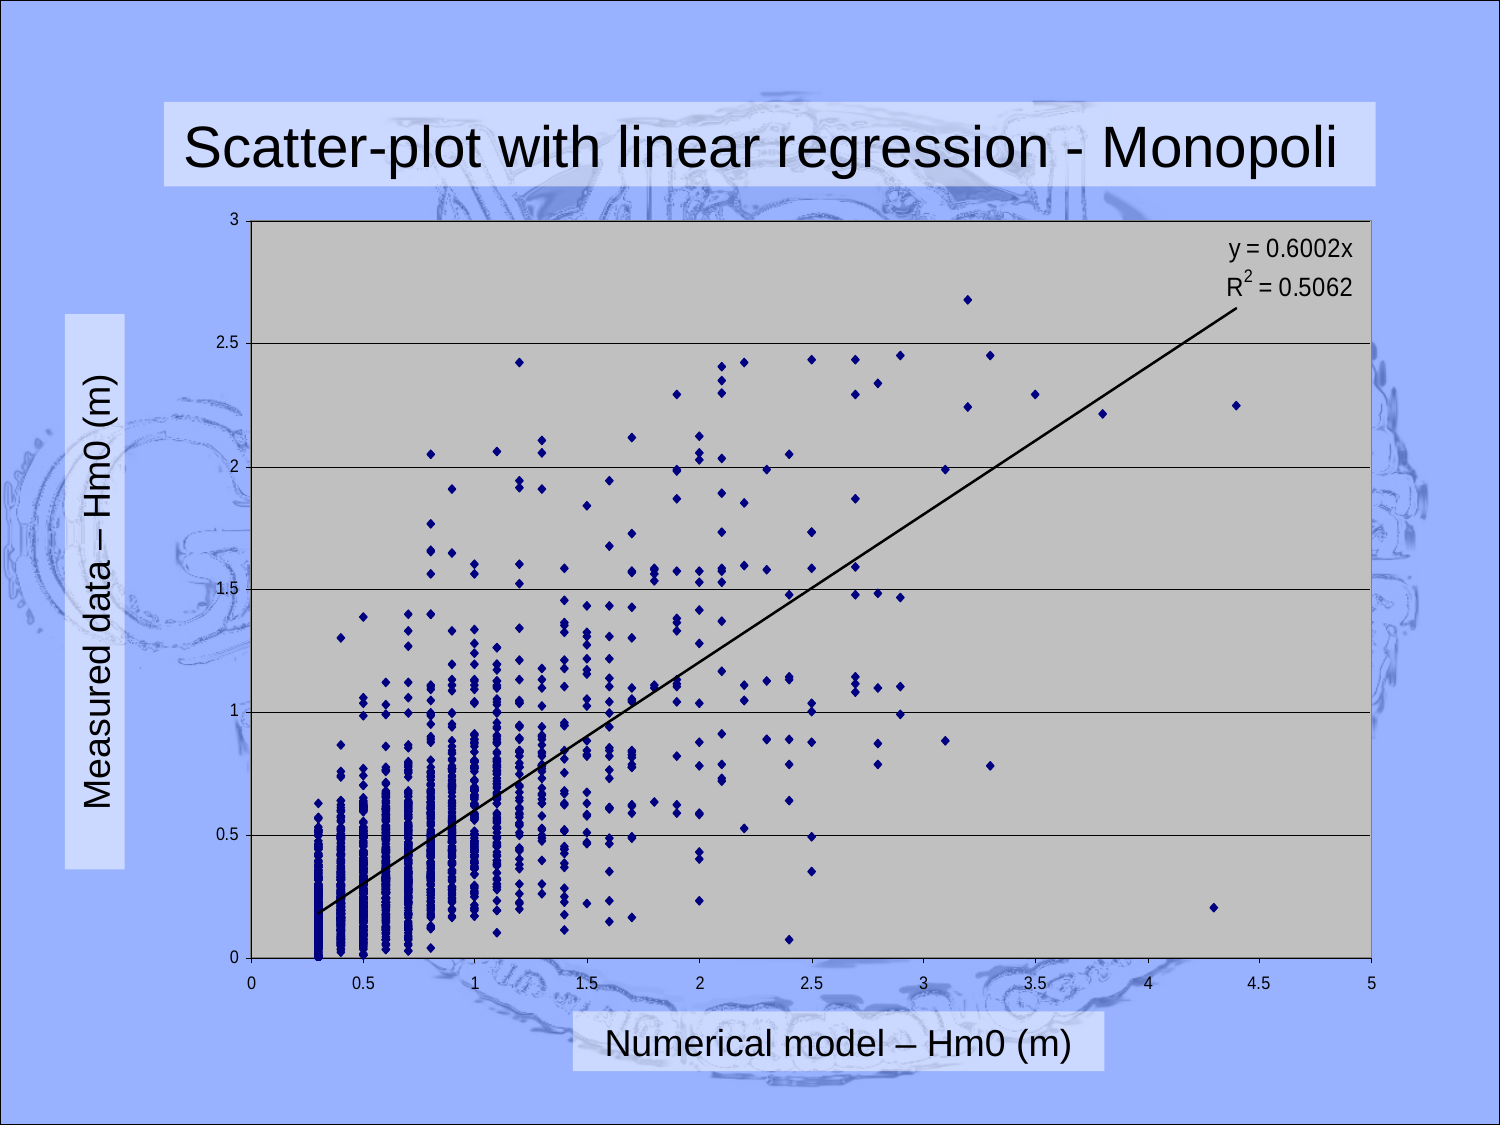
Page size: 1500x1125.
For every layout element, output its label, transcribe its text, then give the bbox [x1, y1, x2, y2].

text_box Scatter-plot with linear regression - Monopoli [163, 101, 1376, 181]
text_box [0, 0, 1500, 1125]
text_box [64, 182, 1406, 1072]
